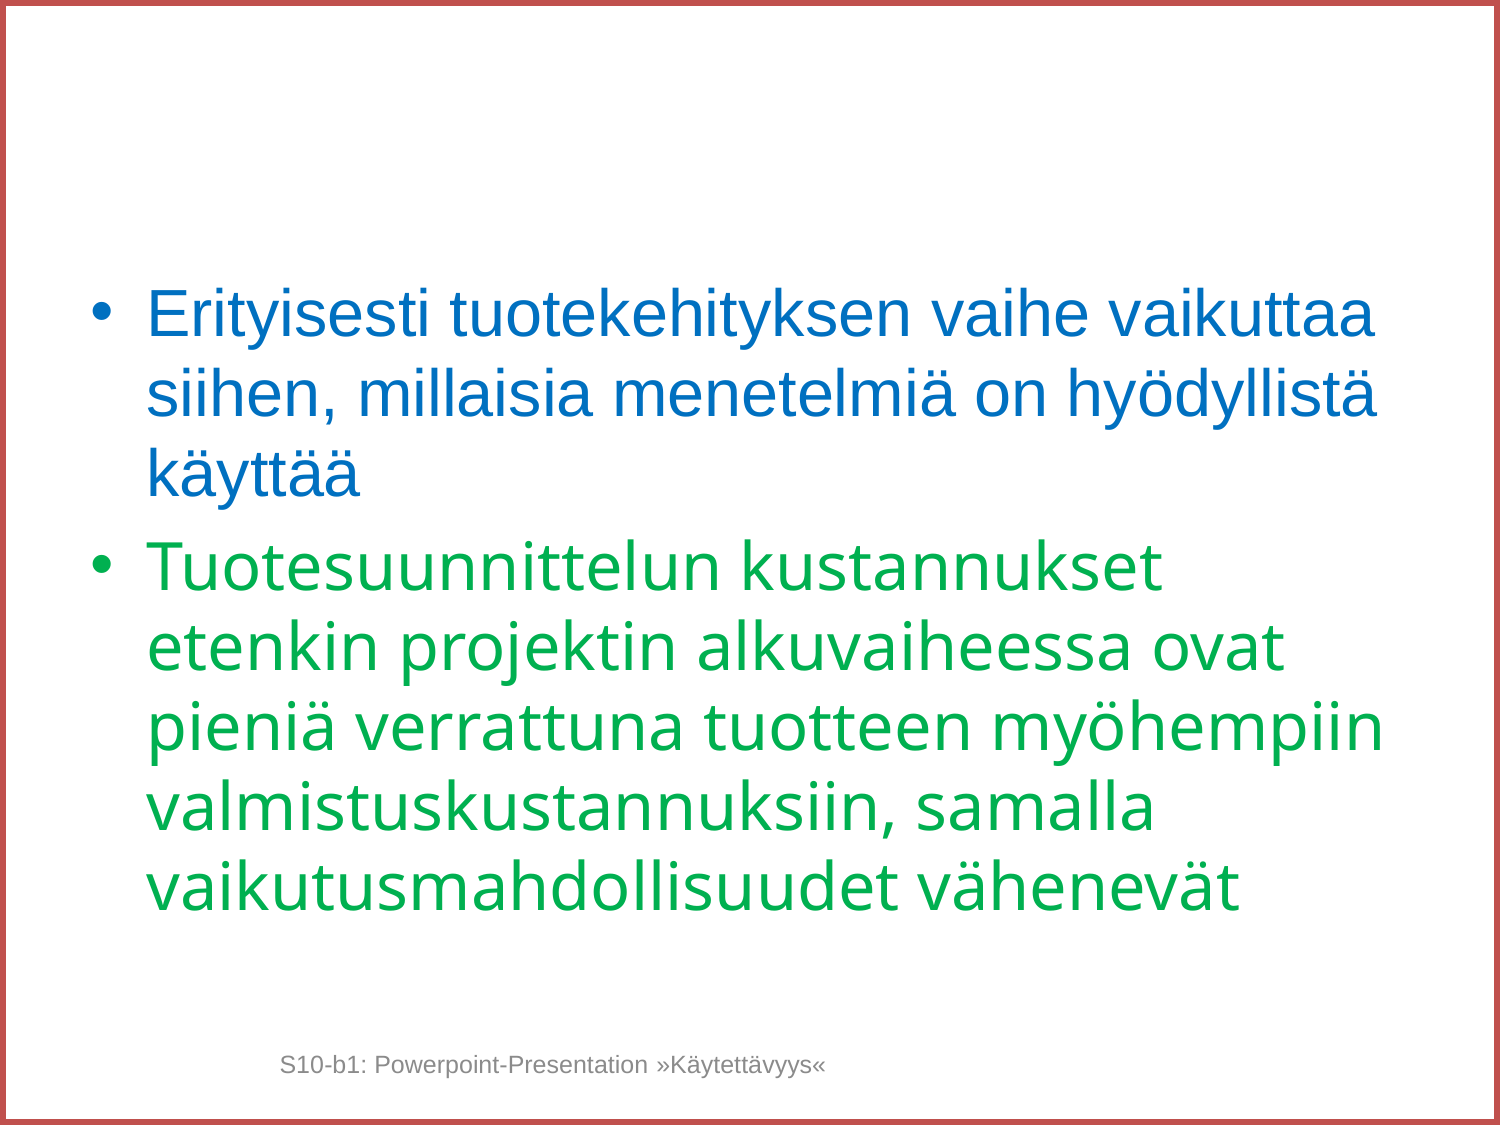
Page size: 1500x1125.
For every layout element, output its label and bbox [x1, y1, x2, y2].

text_box [0, 0, 1500, 1125]
